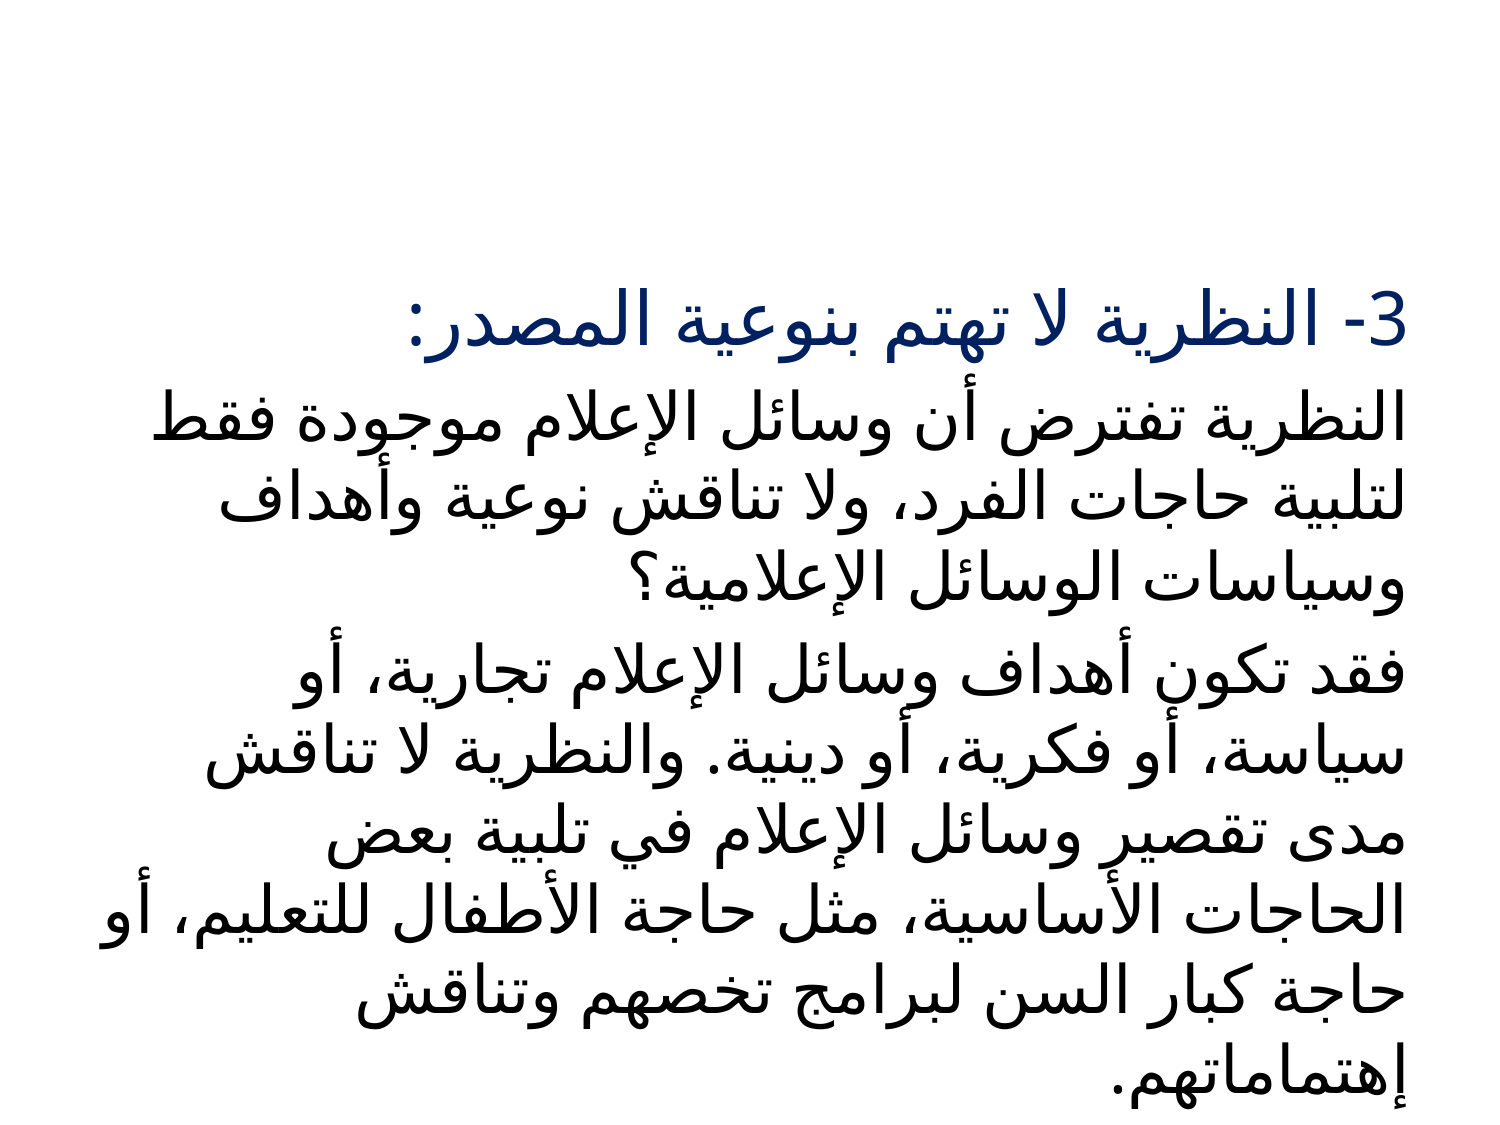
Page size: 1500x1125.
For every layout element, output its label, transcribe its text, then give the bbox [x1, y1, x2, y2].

list 3- النظرية لا تهتم بنوعية المصدر: النظرية تفترض أن وسائل الإعلام موجودة فقط لتلبية حاجات الفرد، ولا تناقش نوعية وأهداف وسياسات الوسائل الإعلامية؟ فقد تكون أهداف وسائل الإعلام تجارية، أو سياسة، أو فكرية، أو دينية. والنظرية لا تناقش مدى تقصير وسائل الإعلام في تلبية بعض الحاجات الأساسية، مثل حاجة الأطفال للتعليم، أو حاجة كبار السن لبرامج تخصهم وتناقش إهتماماتهم. [75, 262, 1425, 1005]
